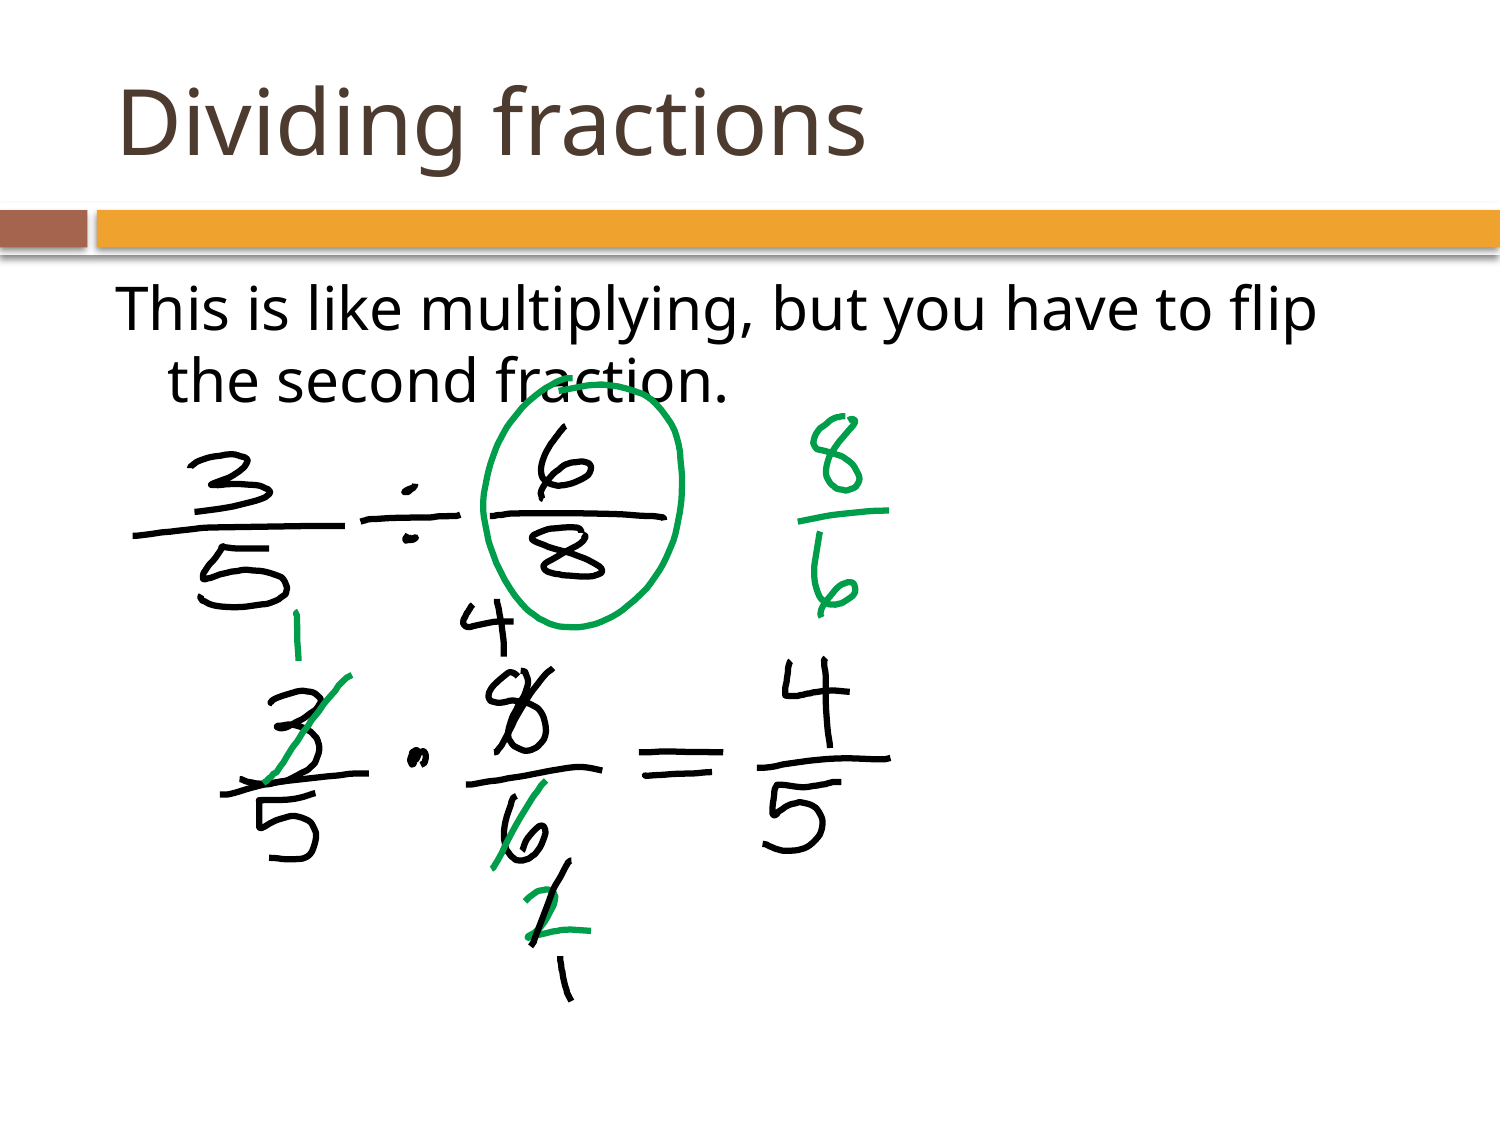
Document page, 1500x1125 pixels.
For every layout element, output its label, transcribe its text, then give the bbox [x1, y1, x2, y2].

text_box [132, 525, 345, 537]
text_box [482, 377, 683, 628]
text_box [496, 598, 505, 657]
text_box [404, 533, 417, 542]
text_box [784, 660, 825, 697]
text_box [762, 781, 842, 852]
text_box [360, 513, 461, 523]
text_box [462, 604, 499, 628]
text_box [295, 610, 300, 661]
text_box [410, 749, 419, 756]
text_box [507, 703, 547, 752]
text_box [465, 766, 603, 786]
text_box [797, 509, 890, 523]
text_box [403, 483, 416, 493]
text_box [827, 679, 850, 693]
text_box [409, 757, 416, 766]
text_box [537, 896, 592, 937]
text_box [526, 929, 537, 939]
text_box [529, 859, 572, 947]
text_box [490, 779, 547, 870]
text_box [487, 669, 529, 731]
text_box [505, 824, 547, 862]
text_box [559, 956, 573, 1002]
text_box [189, 453, 271, 513]
text_box [239, 690, 322, 785]
text_box [503, 795, 519, 844]
text_box [756, 757, 891, 769]
text_box [410, 750, 427, 766]
text_box [813, 531, 857, 618]
title Dividing fractions [100, 37, 1438, 200]
text_box [258, 792, 317, 860]
list This is like multiplying, but you have to flip the second fraction. [100, 262, 1438, 1000]
text_box [823, 657, 831, 749]
text_box [524, 888, 552, 910]
text_box [501, 616, 514, 623]
text_box [493, 667, 554, 754]
text_box [638, 750, 724, 754]
text_box [262, 674, 353, 784]
text_box [199, 545, 288, 609]
text_box [812, 415, 861, 492]
text_box [644, 771, 713, 777]
text_box [219, 772, 369, 796]
